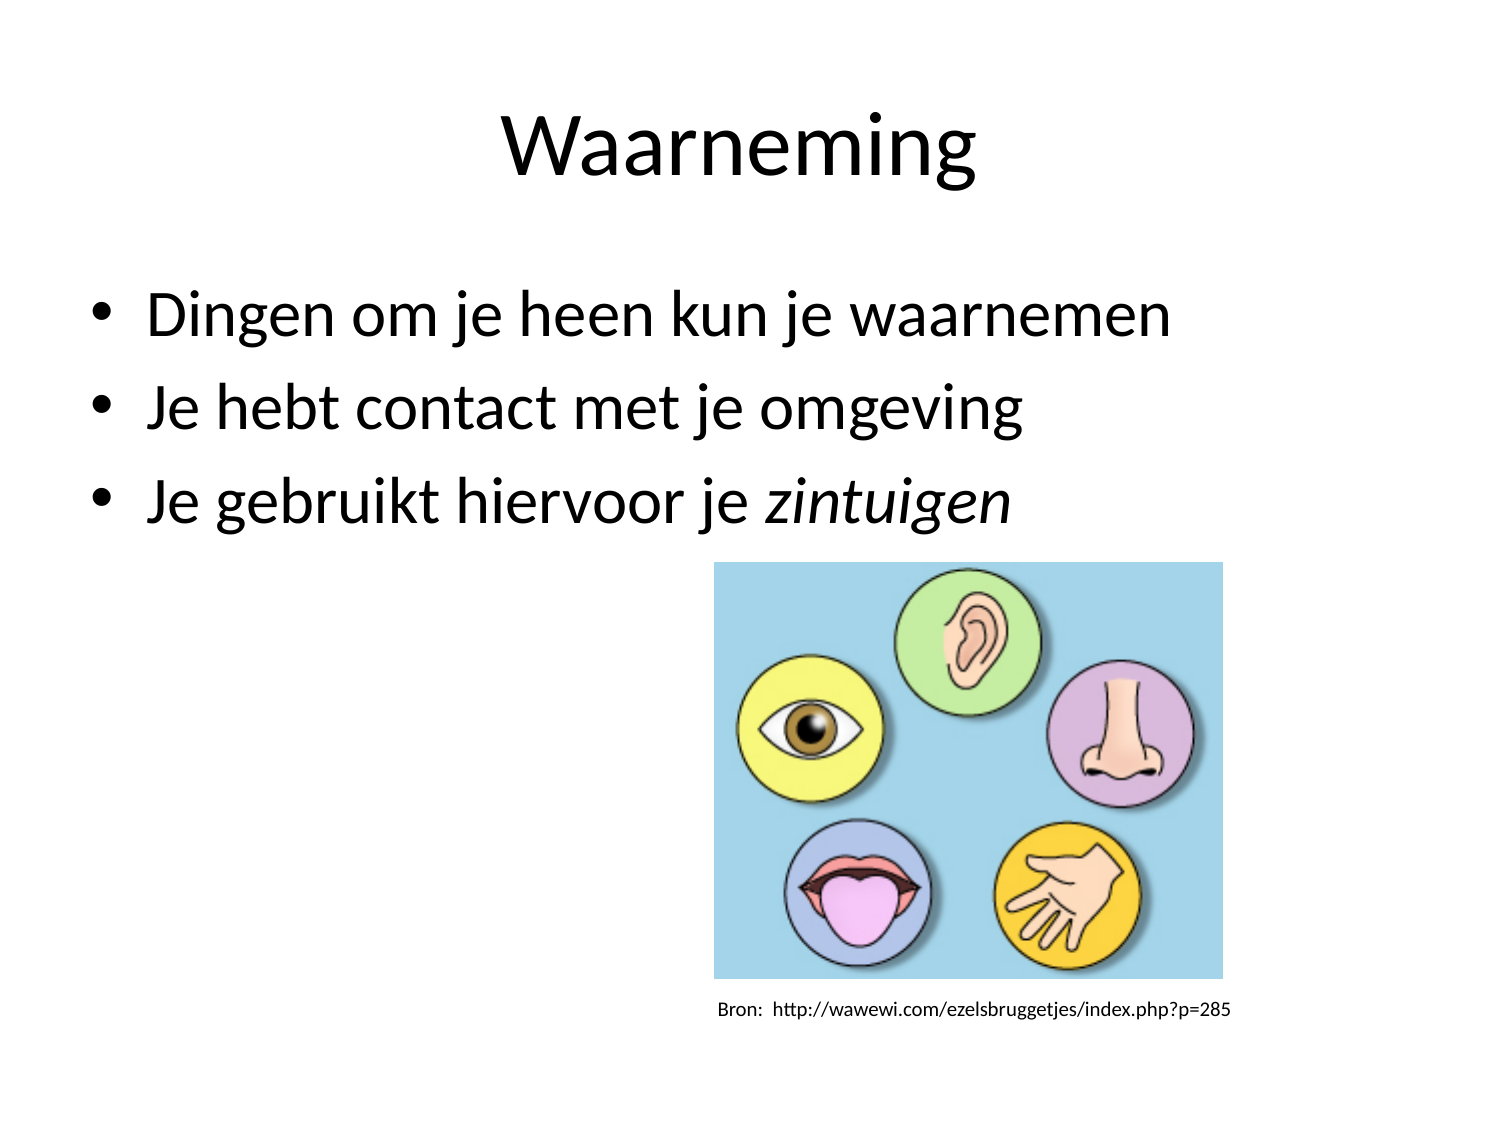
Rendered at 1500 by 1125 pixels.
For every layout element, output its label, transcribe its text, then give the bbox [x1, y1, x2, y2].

list Dingen om je heen kun je waarnemen Je hebt contact met je omgeving Je gebruikt hiervoor je zintuigen [75, 262, 1425, 1005]
title Waarneming [75, 45, 1425, 233]
text_box Bron: http://wawewi.com/ezelsbruggetjes/index.php?p=285 [702, 987, 1282, 1028]
picture [714, 562, 1223, 979]
